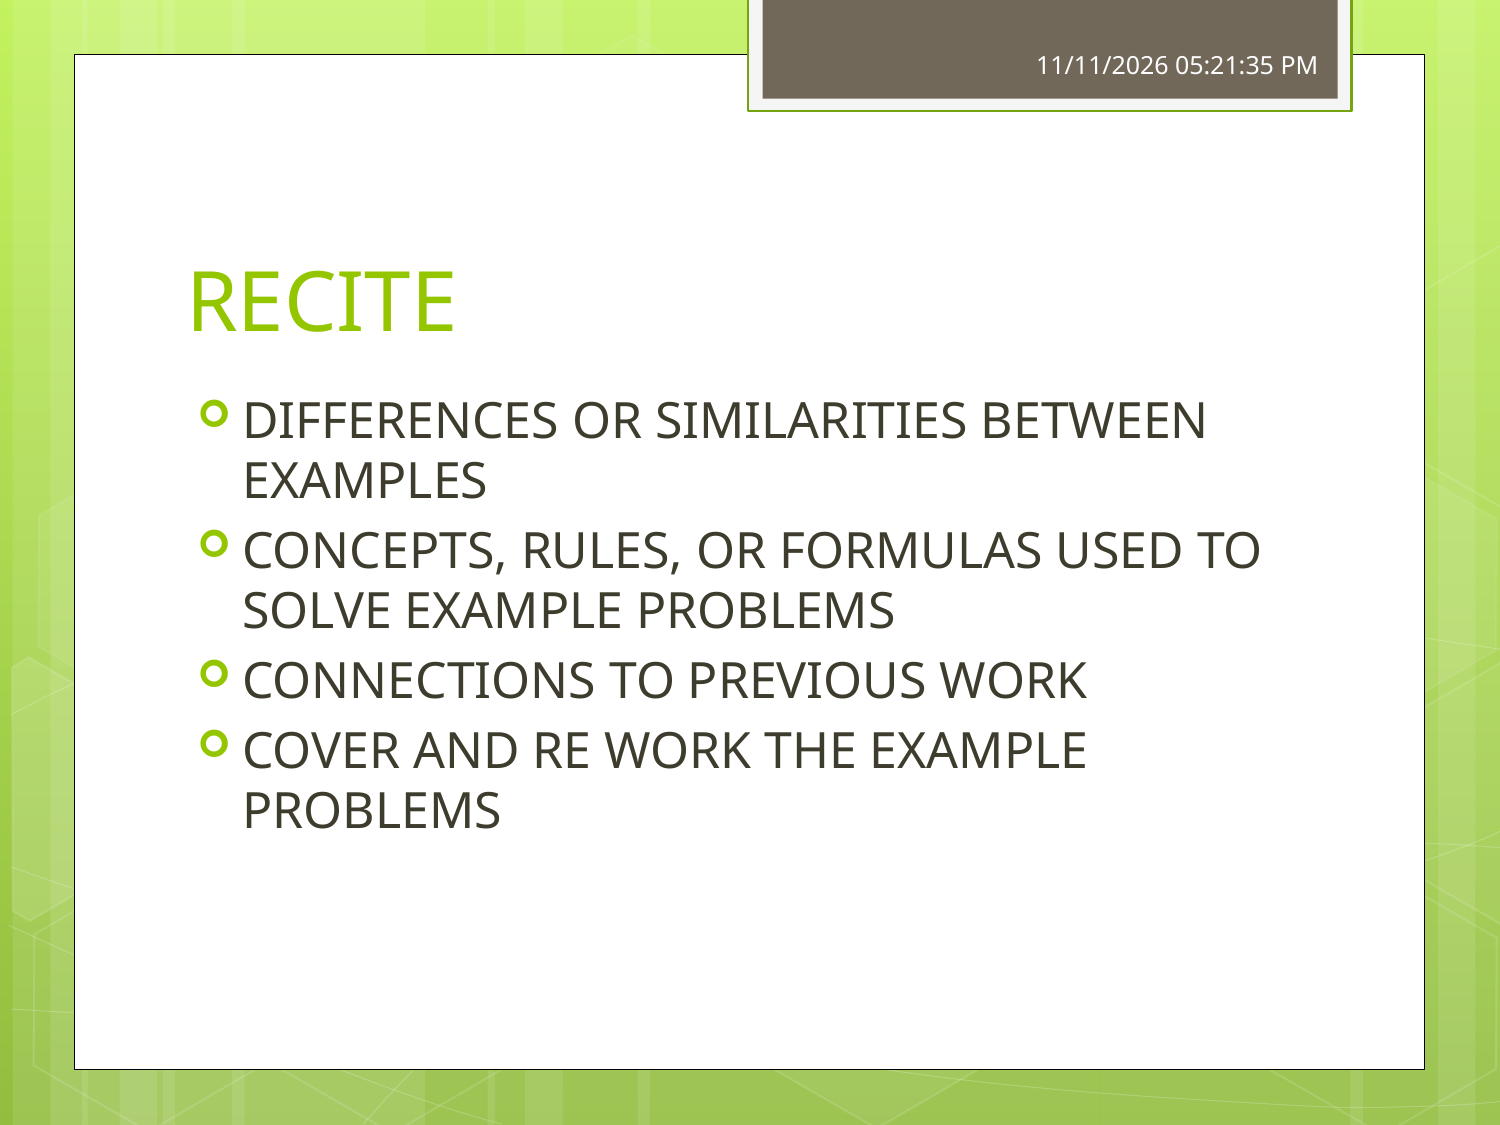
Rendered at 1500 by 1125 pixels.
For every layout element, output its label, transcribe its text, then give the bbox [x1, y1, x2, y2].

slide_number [983, 36, 1334, 97]
list DIFFERENCES OR SIMILARITIES BETWEEN EXAMPLES CONCEPTS, RULES, OR FORMULAS USED TO SOLVE EXAMPLE PROBLEMS CONNECTIONS TO PREVIOUS WORK COVER AND RE WORK THE EXAMPLE PROBLEMS [171, 381, 1283, 957]
title RECITE [171, 168, 1324, 357]
